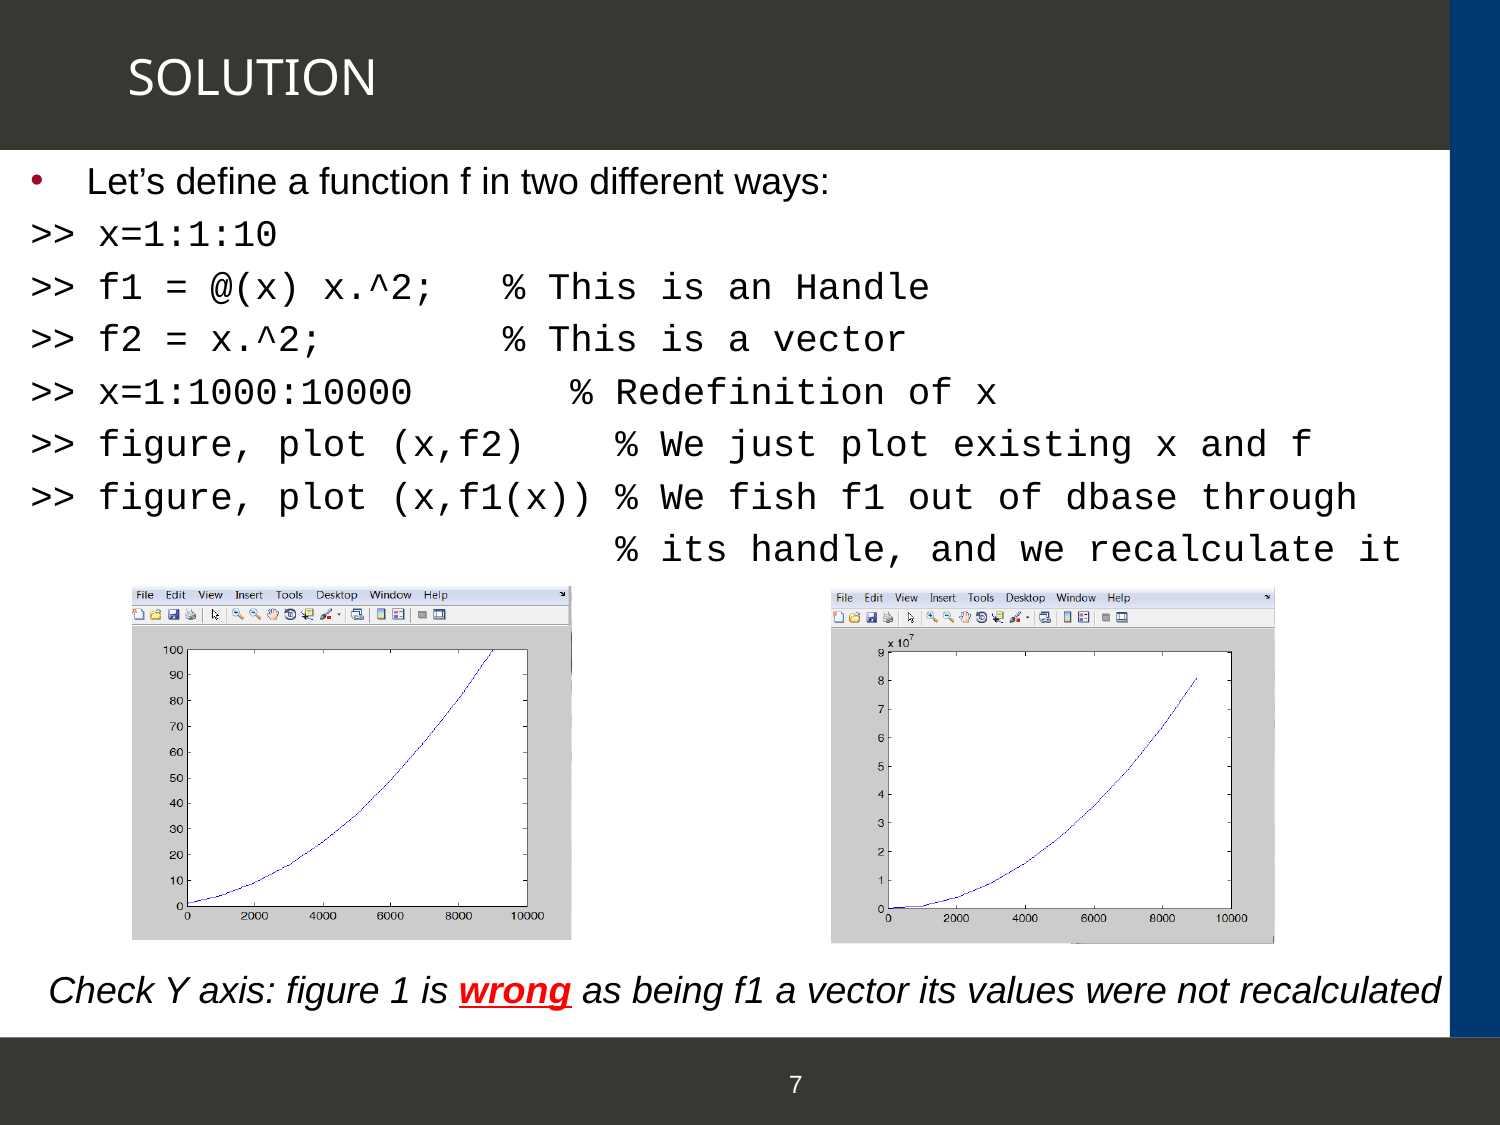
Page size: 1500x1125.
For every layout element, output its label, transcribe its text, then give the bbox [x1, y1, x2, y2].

text_box Check Y axis: figure 1 is wrong as being f1 a vector its values were not recalculated [33, 959, 1457, 1019]
picture [131, 586, 572, 940]
picture [830, 586, 1276, 945]
title SOLUTION [112, 37, 1450, 138]
list Let’s define a function f in two different ways: >> x=1:1:10 >> f1 = @(x) x.^2; % This is an Handle >> f2 = x.^2; % This is a vector >> x=1:1000:10000 % Redefinition of x >> figure, plot (x,f2) % We just plot existing x and f >> figure, plot (x,f1(x)) % We fish f1 out of dbase through % its handle, and we recalculate it [15, 149, 1443, 614]
